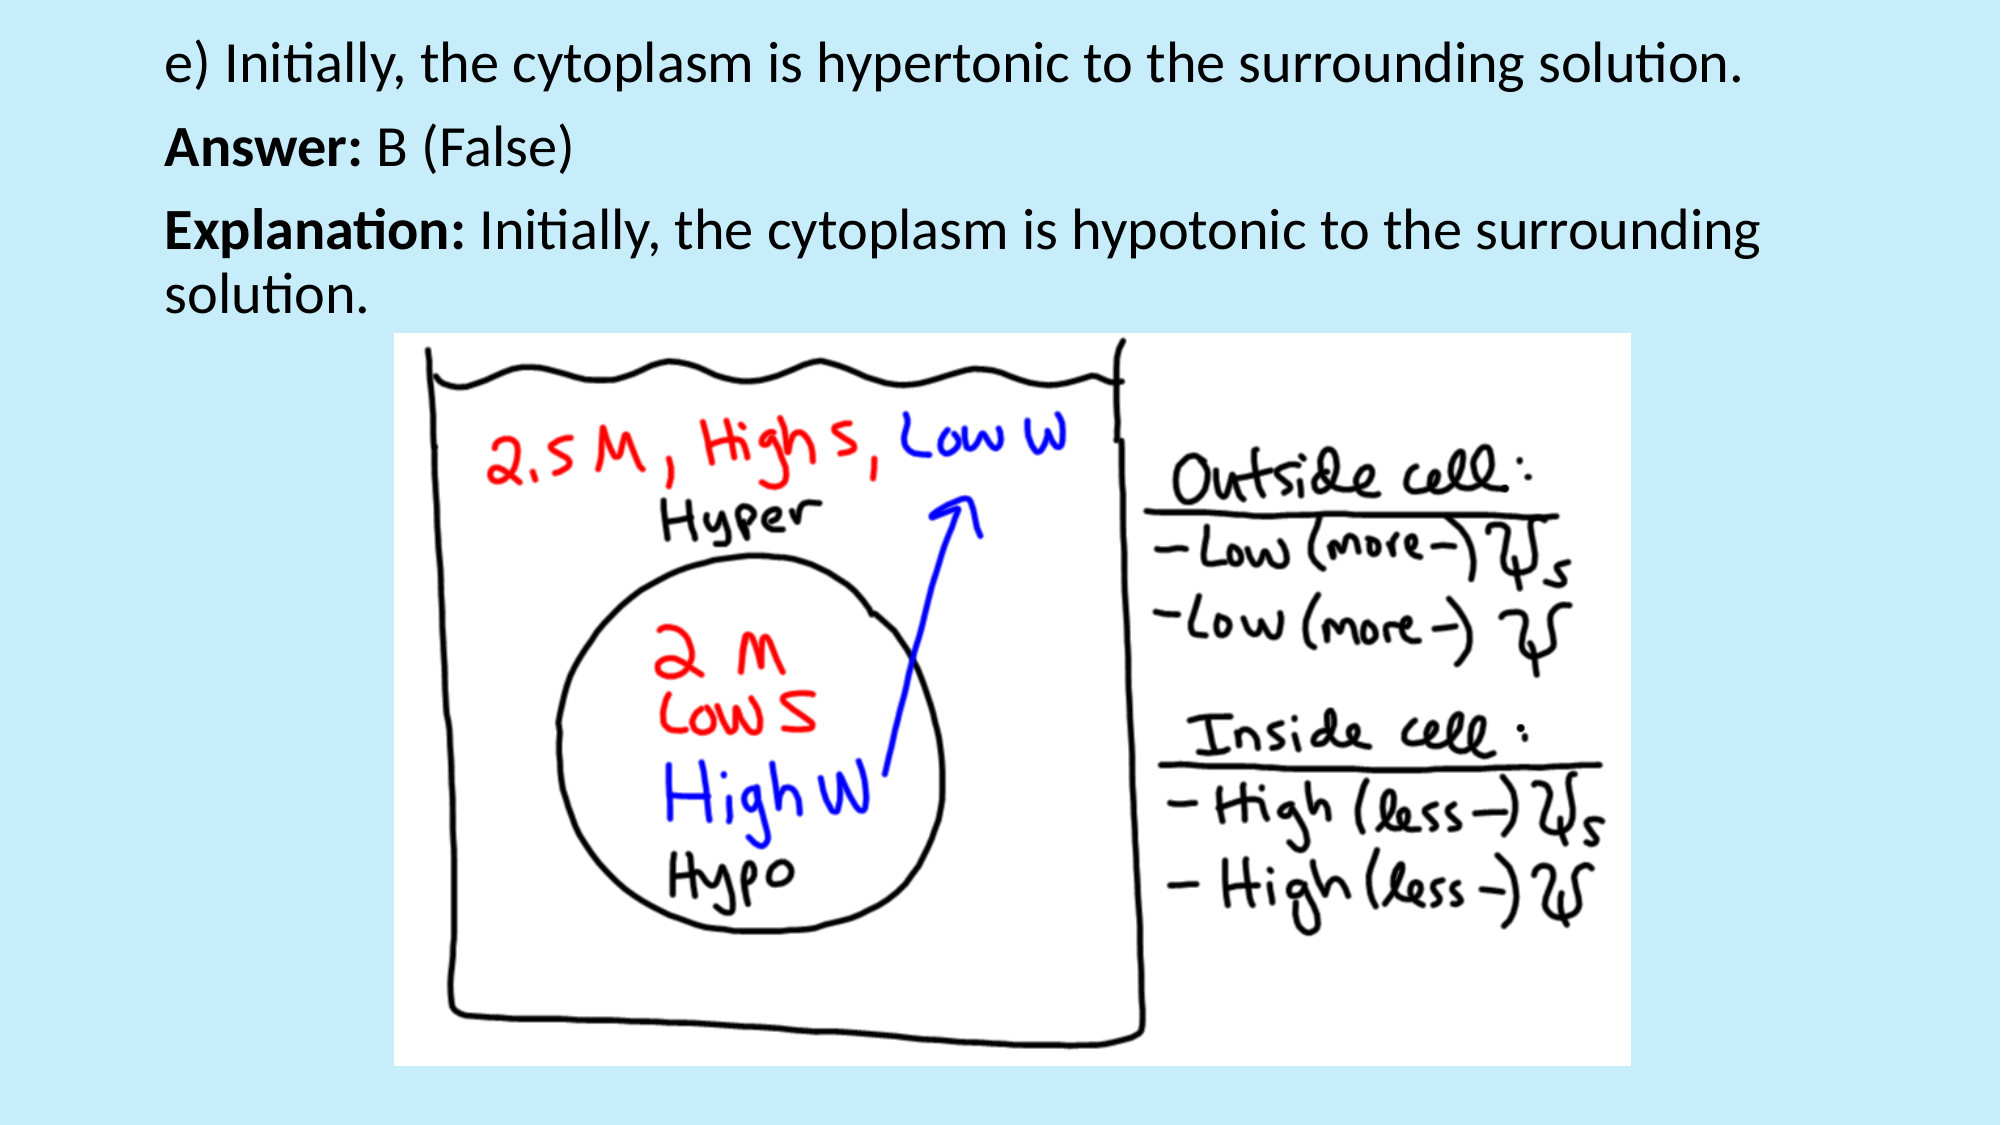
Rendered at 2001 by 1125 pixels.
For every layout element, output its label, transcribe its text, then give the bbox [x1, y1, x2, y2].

list e) Initially, the cytoplasm is hypertonic to the surrounding solution. Answer: B (False) Explanation: Initially, the cytoplasm is hypotonic to the surrounding solution. [149, 24, 1875, 927]
picture [394, 333, 1631, 1066]
